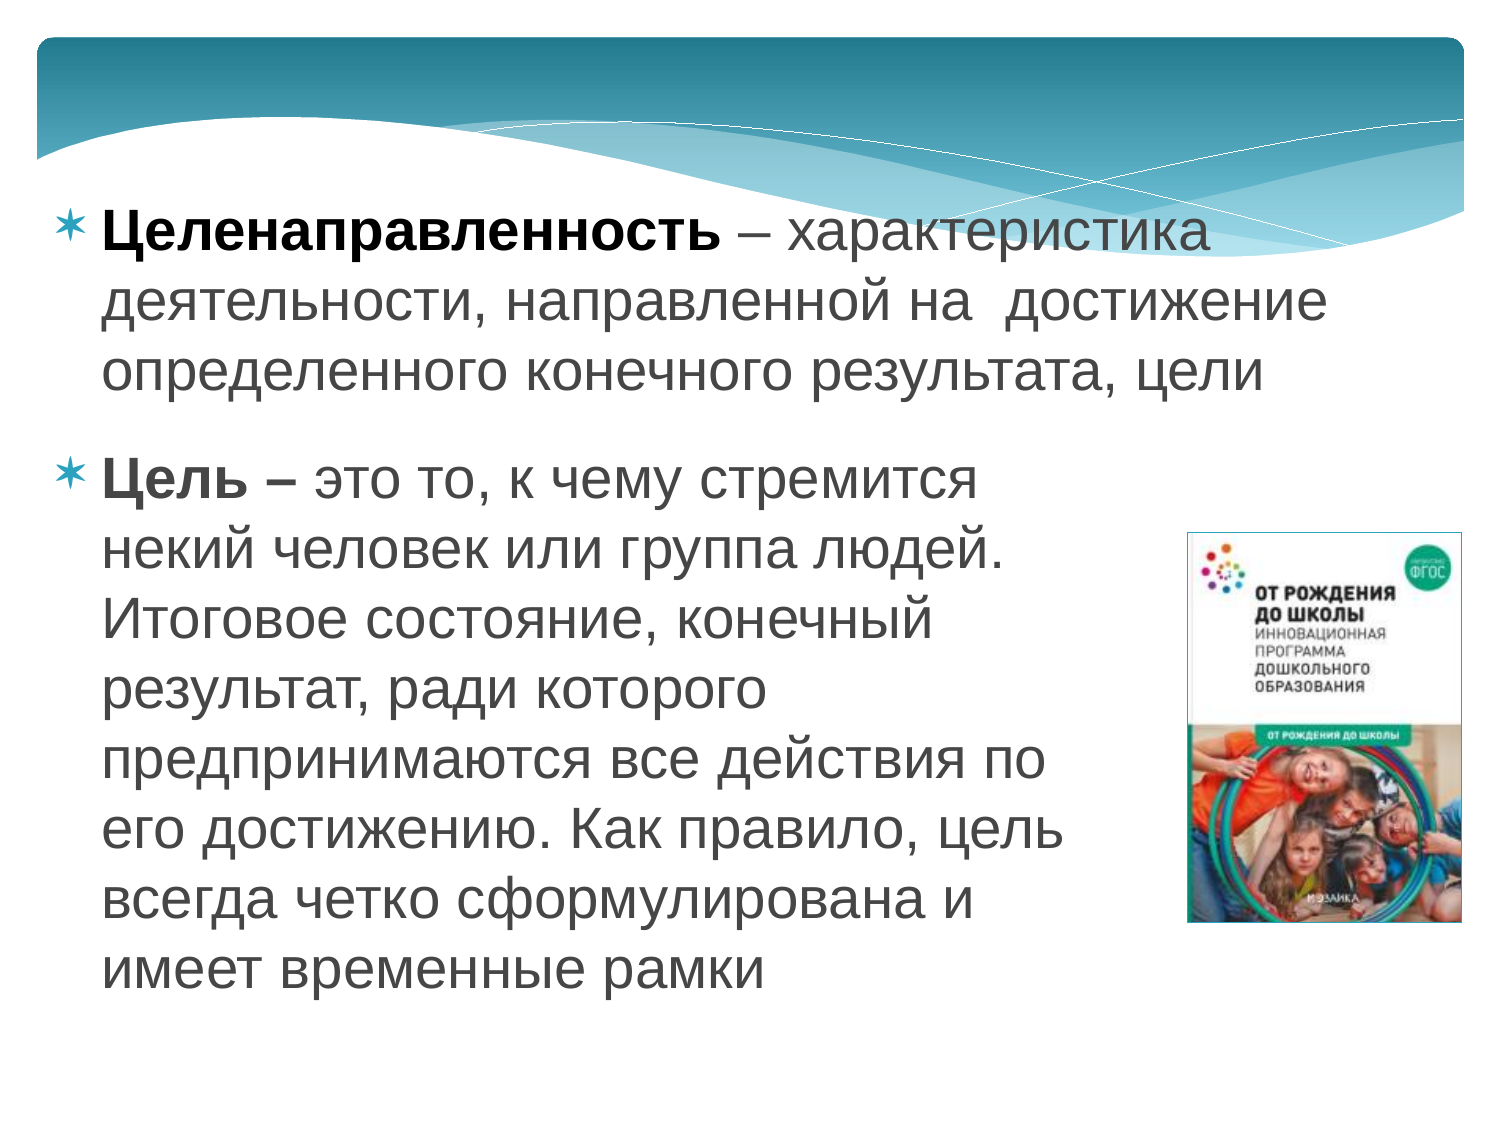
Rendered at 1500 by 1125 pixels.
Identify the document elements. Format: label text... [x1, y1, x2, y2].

picture [1186, 532, 1462, 924]
text_box Цель – это то, к чему стремится некий человек или группа людей. Итоговое состояние, конечный результат, ради которого предпринимаются все действия по его достижению. Как правило, цель всегда четко сформулирована и имеет временные рамки [41, 432, 1164, 1024]
list Целенаправленность – характеристика деятельности, направленной на достижение определенного конечного результата, цели [41, 184, 1462, 421]
